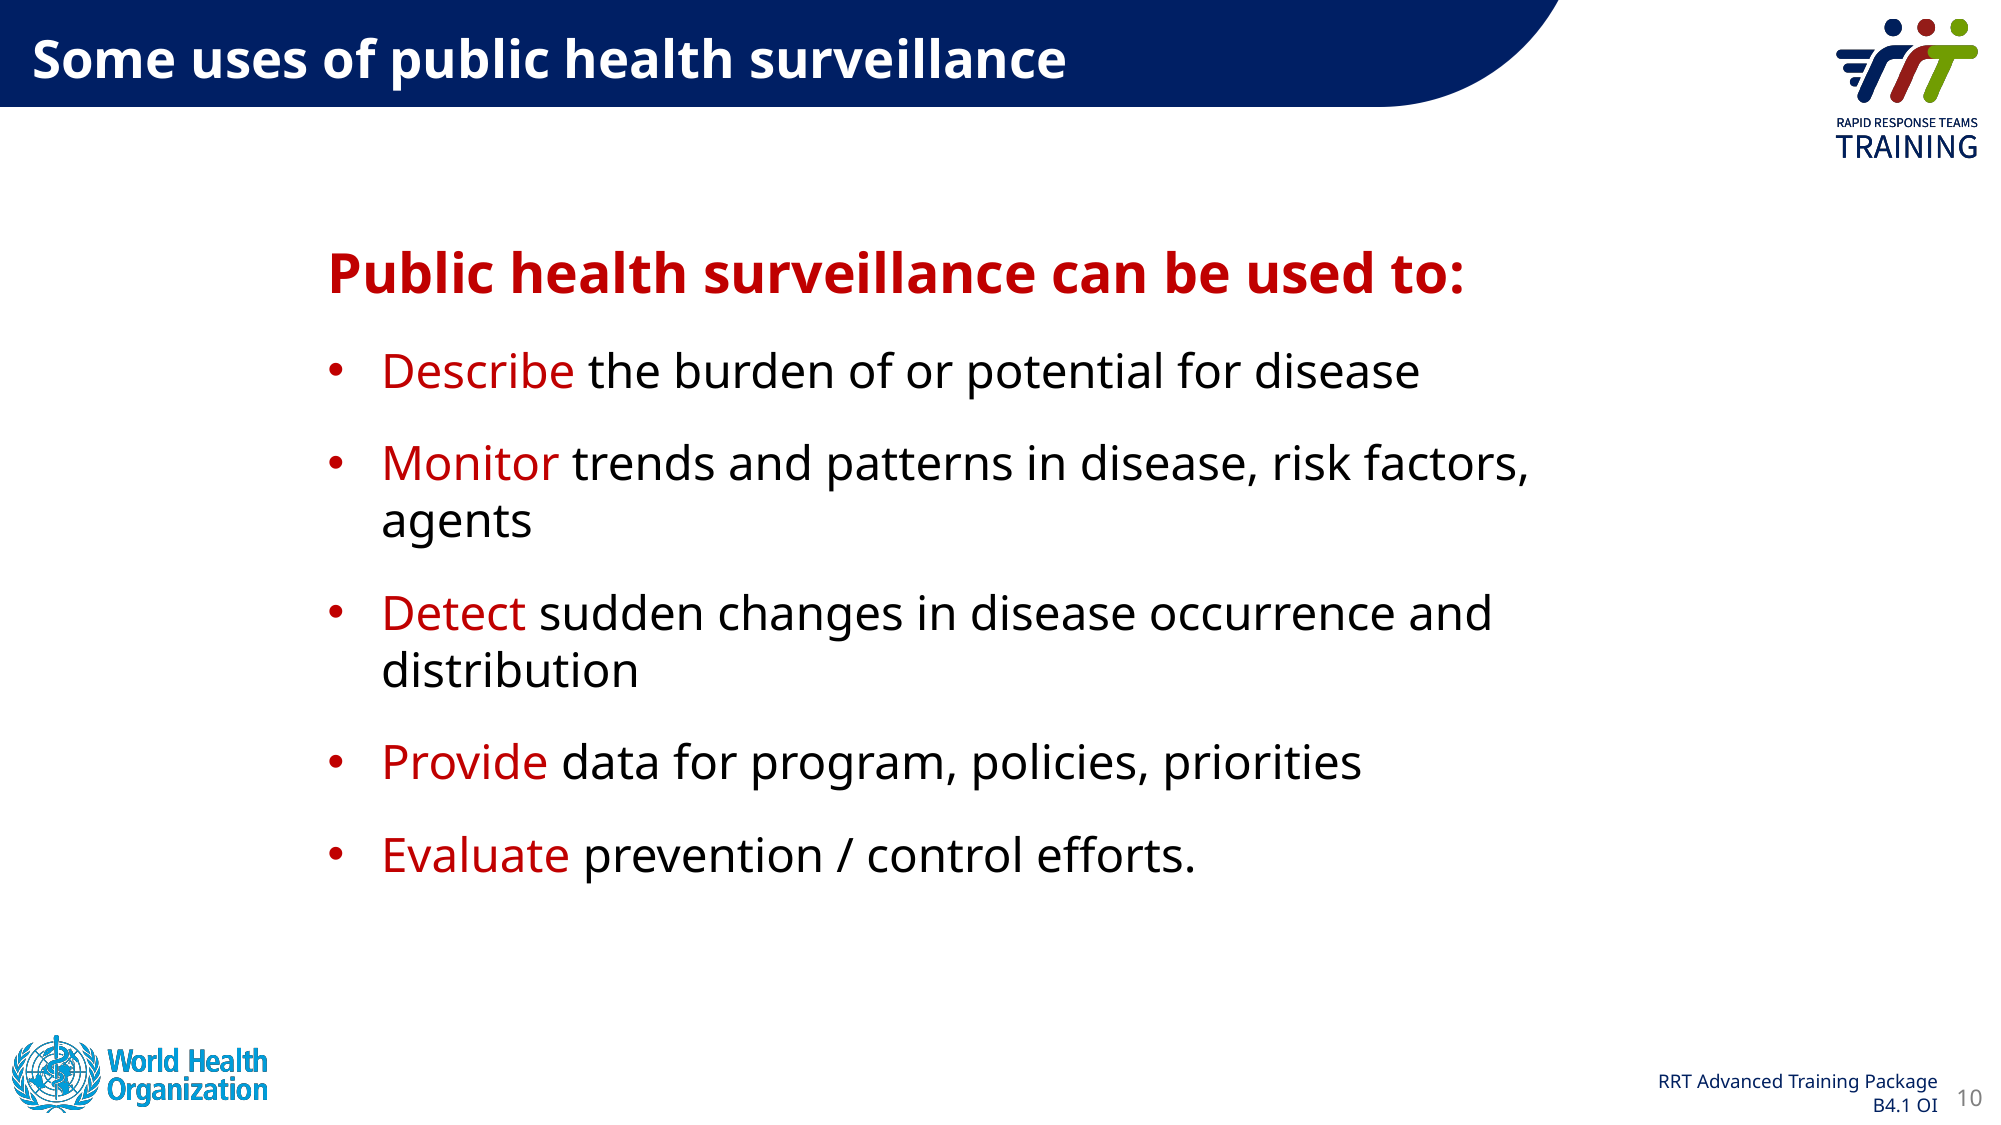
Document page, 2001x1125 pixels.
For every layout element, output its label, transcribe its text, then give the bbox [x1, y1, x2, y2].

picture [24, 1054, 36, 1087]
picture [22, 1062, 26, 1077]
picture [46, 1056, 54, 1062]
picture [59, 1035, 267, 1113]
picture [34, 1054, 43, 1078]
picture [12, 1035, 54, 1068]
picture [0, 0, 1583, 107]
picture [30, 1083, 37, 1091]
picture [12, 1083, 48, 1113]
text_box Public health surveillance can be used to: Describe the burden of or potential for disease Monitor trends and patterns in disease, risk factors, agents Detect sudden changes in disease occurrence and distribution Provide data for program, policies, priorities Evaluate prevention / control efforts. [320, 231, 1680, 894]
picture [40, 1062, 47, 1070]
picture [36, 1088, 78, 1105]
picture [71, 1053, 90, 1091]
picture [50, 1108, 62, 1113]
text_box Some uses of public health surveillance [24, 8, 1196, 115]
picture [1835, 19, 1978, 167]
